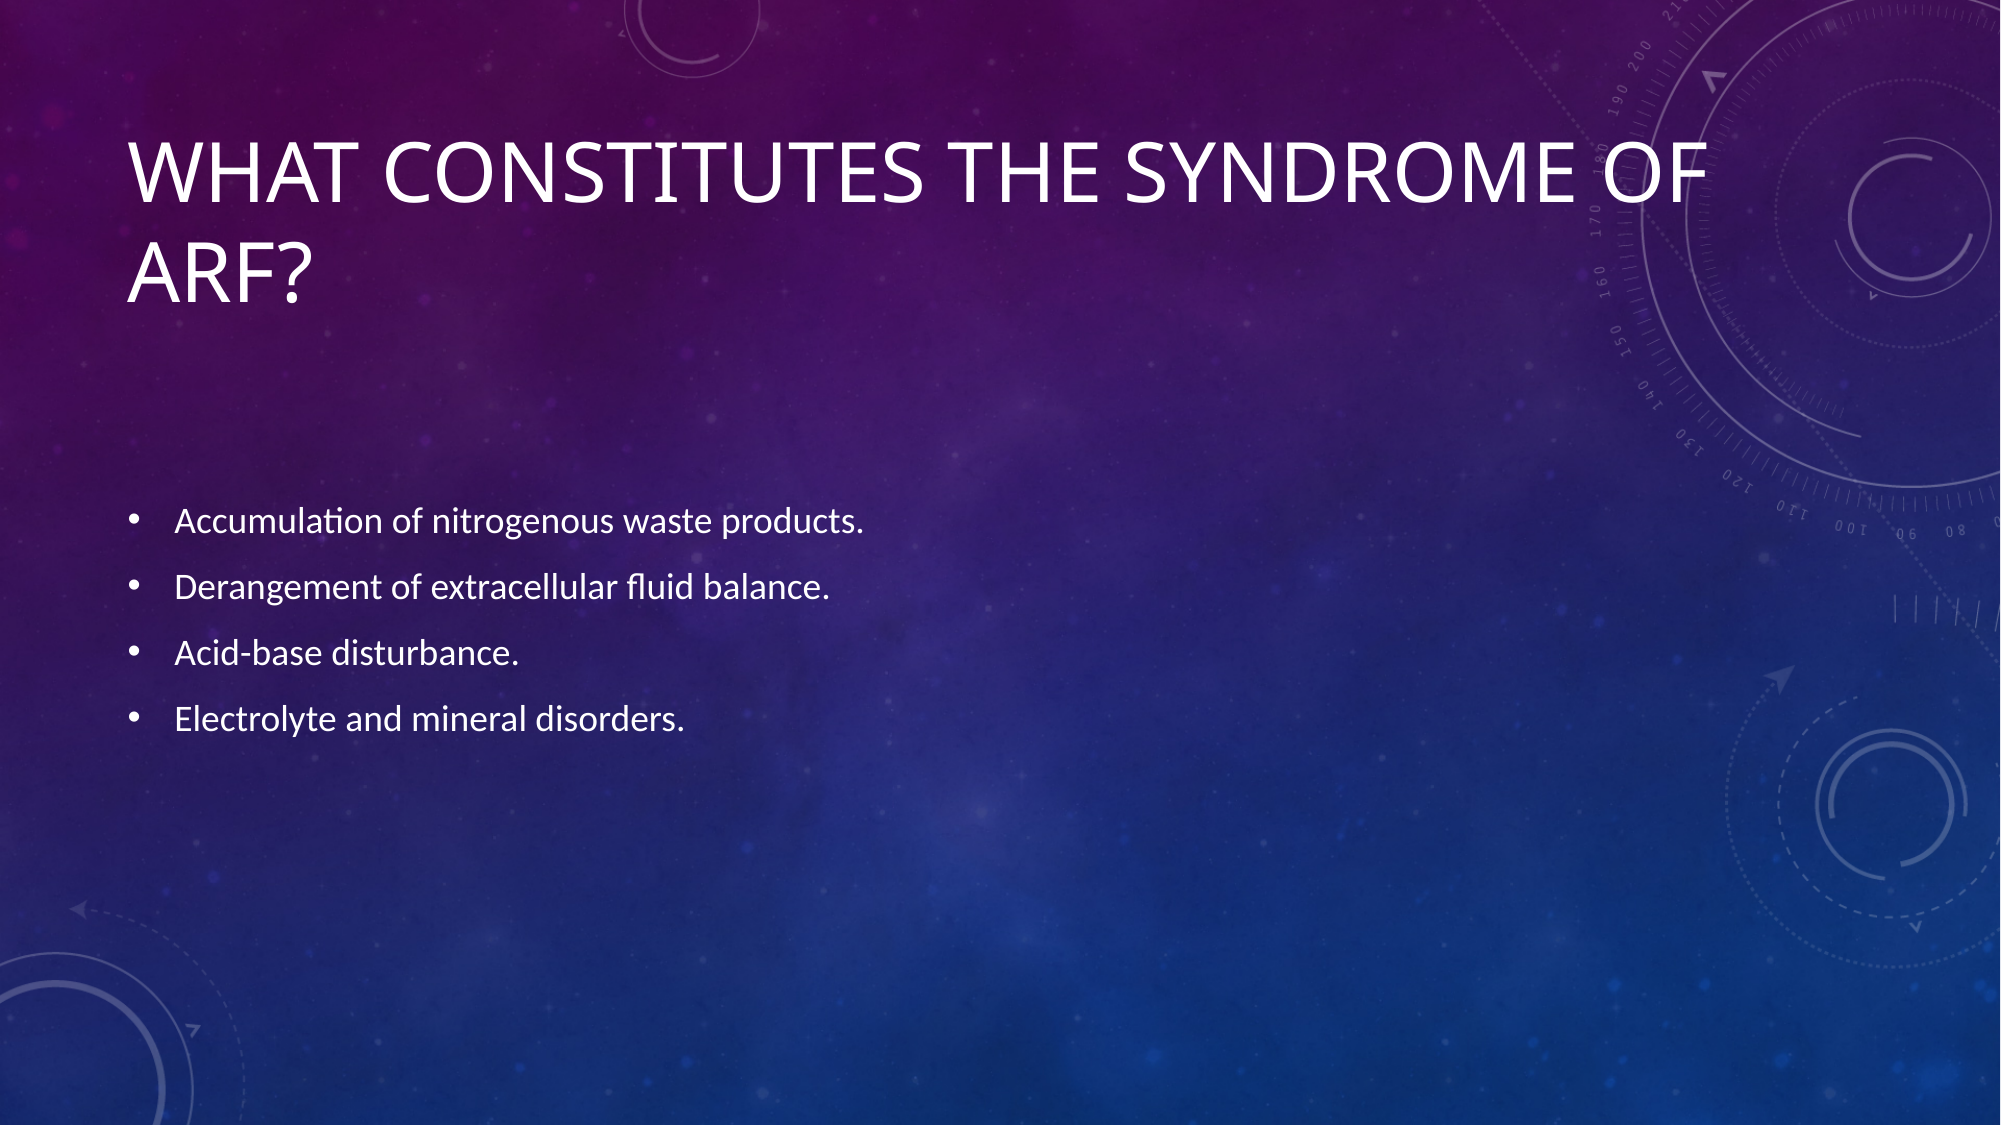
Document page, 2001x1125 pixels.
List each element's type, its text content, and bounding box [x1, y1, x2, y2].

picture [0, 0, 2001, 1125]
list Accumulation of nitrogenous waste products. Derangement of extracellular fluid balance. Acid-base disturbance. Electrolyte and mineral disorders. [112, 351, 1775, 950]
title What constitutes the syndrome of ARF? [112, 99, 1775, 339]
